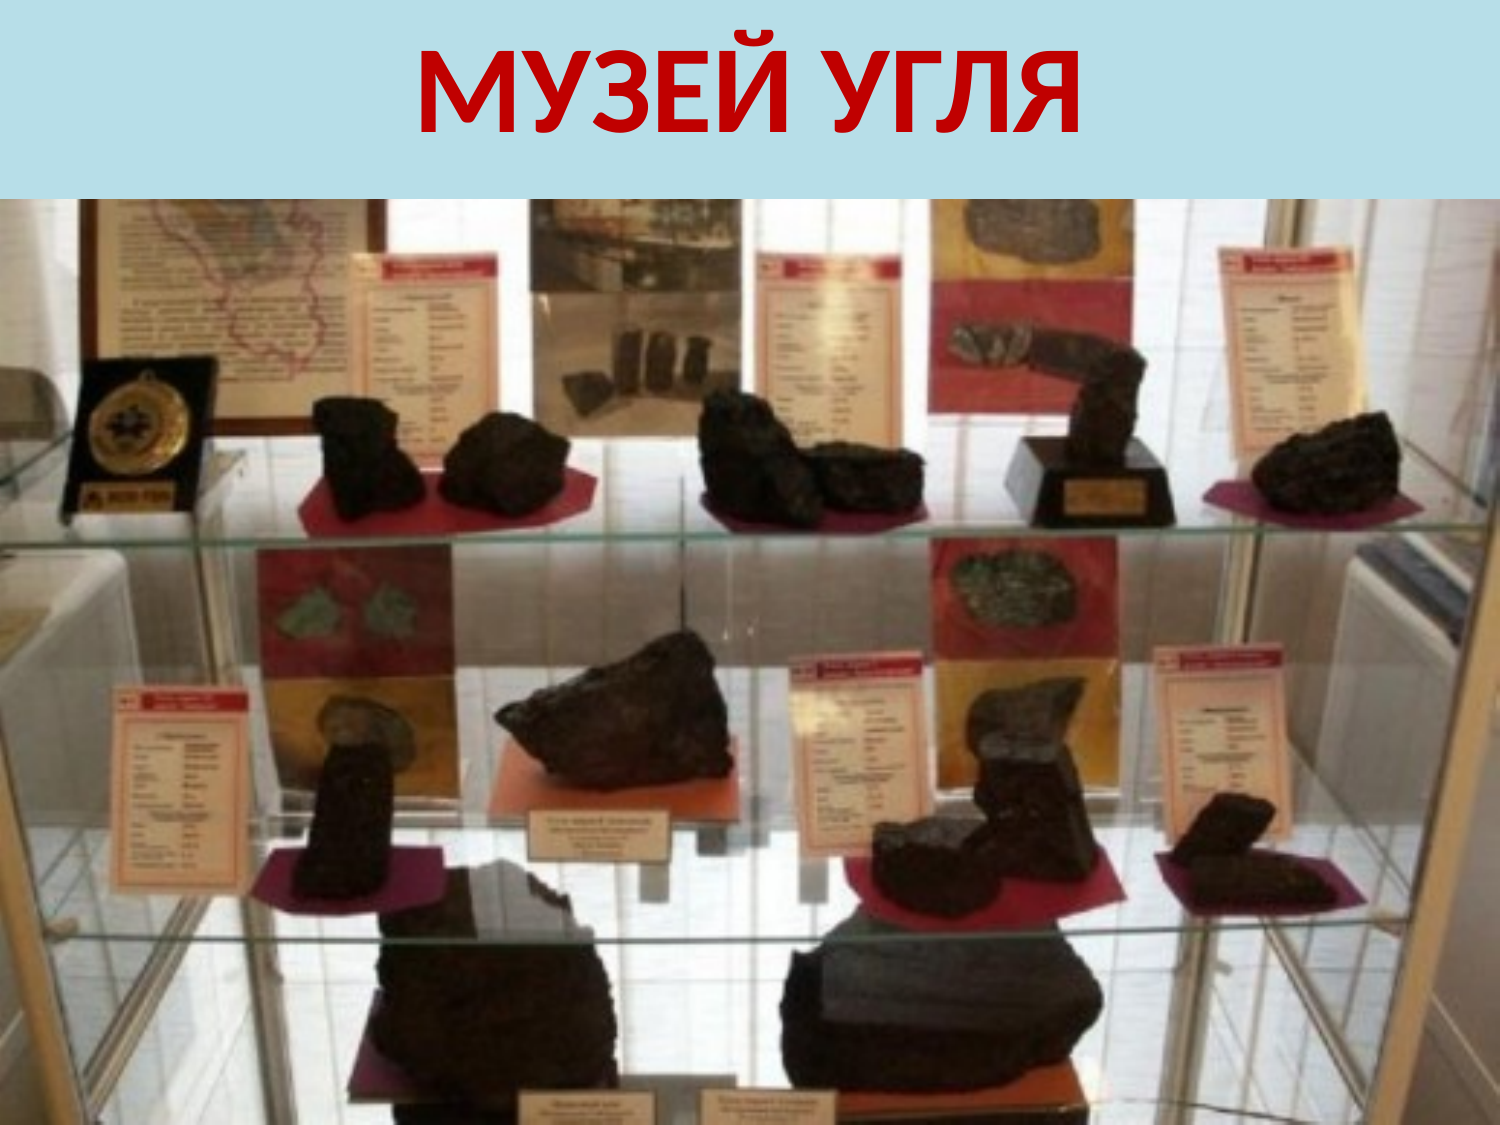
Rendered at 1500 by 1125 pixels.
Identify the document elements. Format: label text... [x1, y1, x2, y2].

text_box МУЗЕЙ УГЛЯ [0, 0, 1500, 165]
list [0, 199, 1500, 1125]
